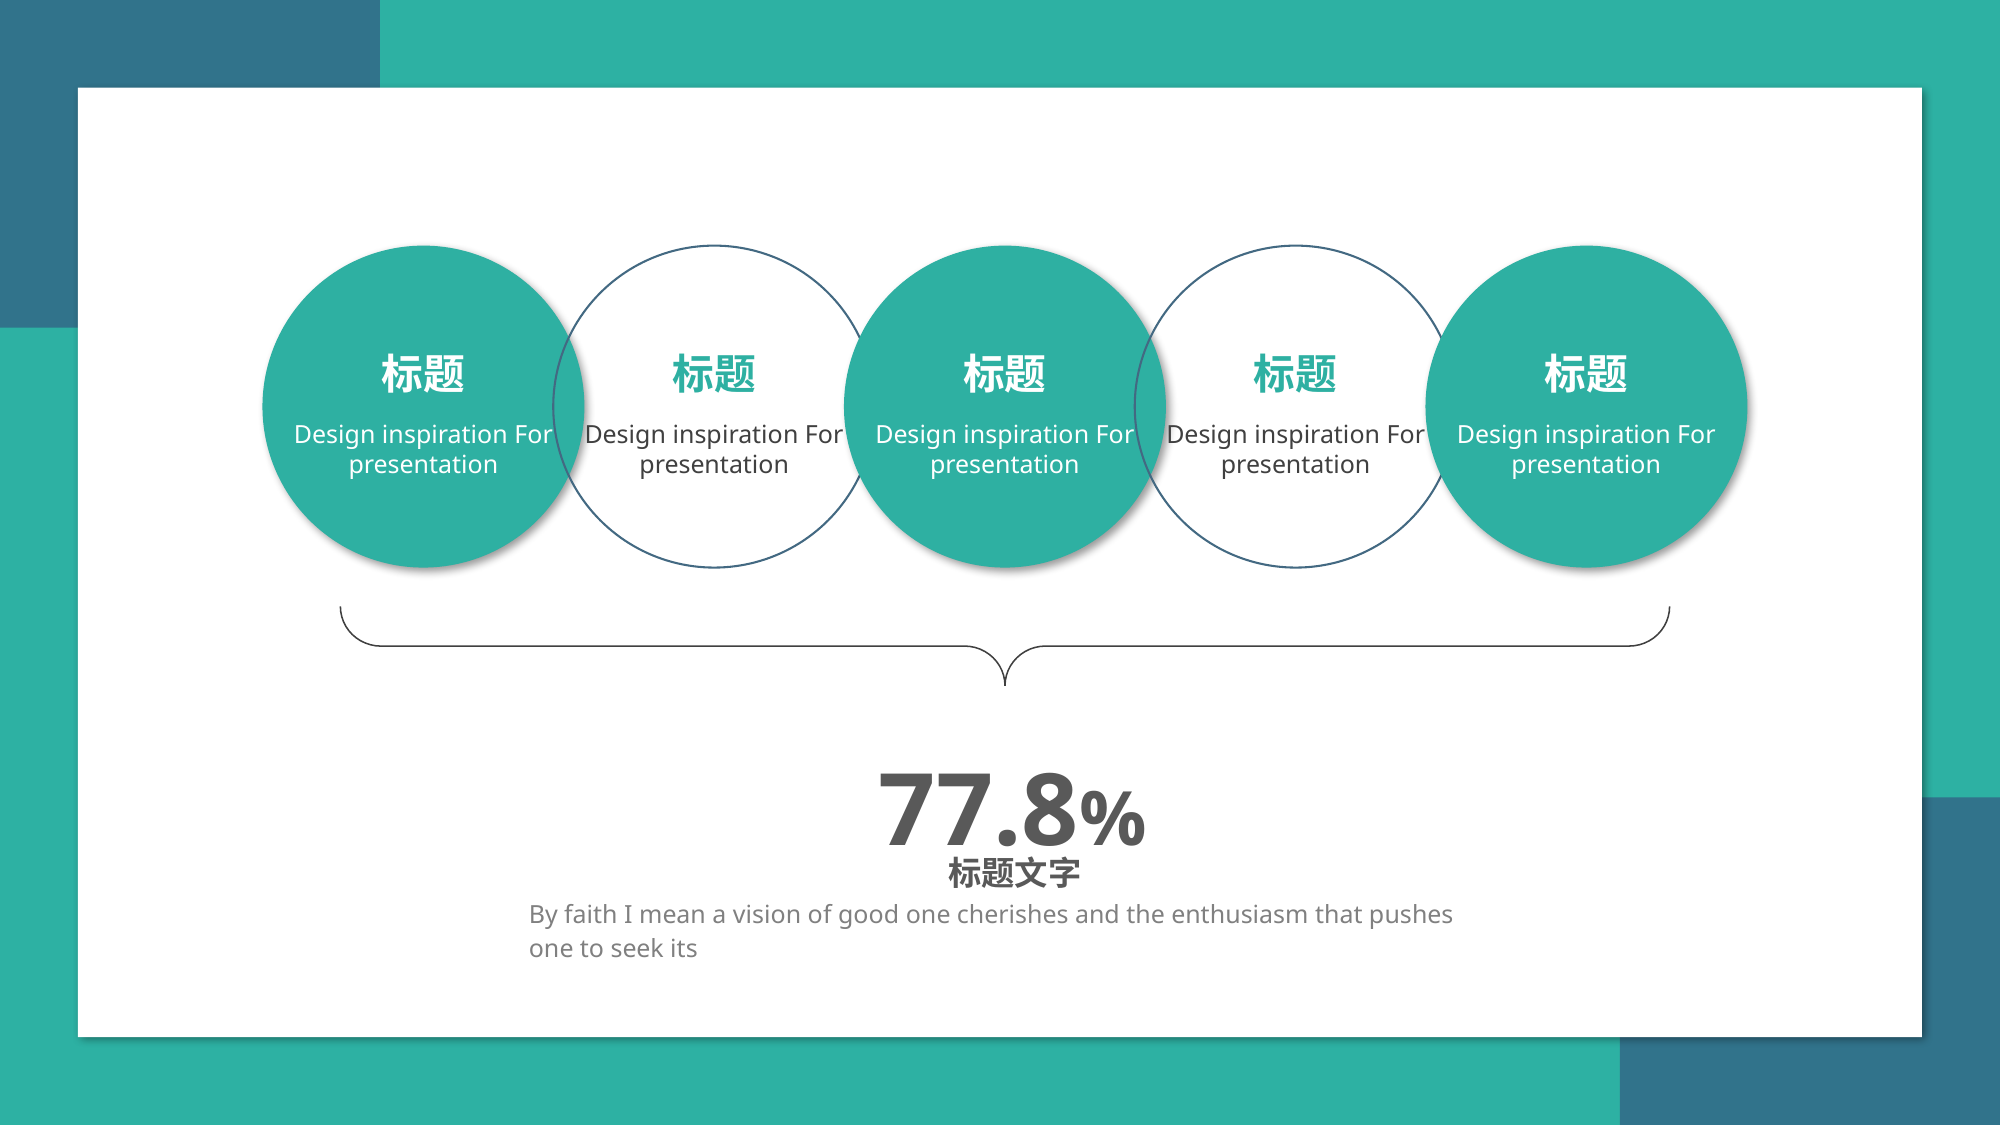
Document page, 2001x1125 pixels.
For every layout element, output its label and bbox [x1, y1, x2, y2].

text_box [262, 245, 1748, 568]
text_box [513, 737, 1497, 971]
text_box [340, 606, 1670, 686]
